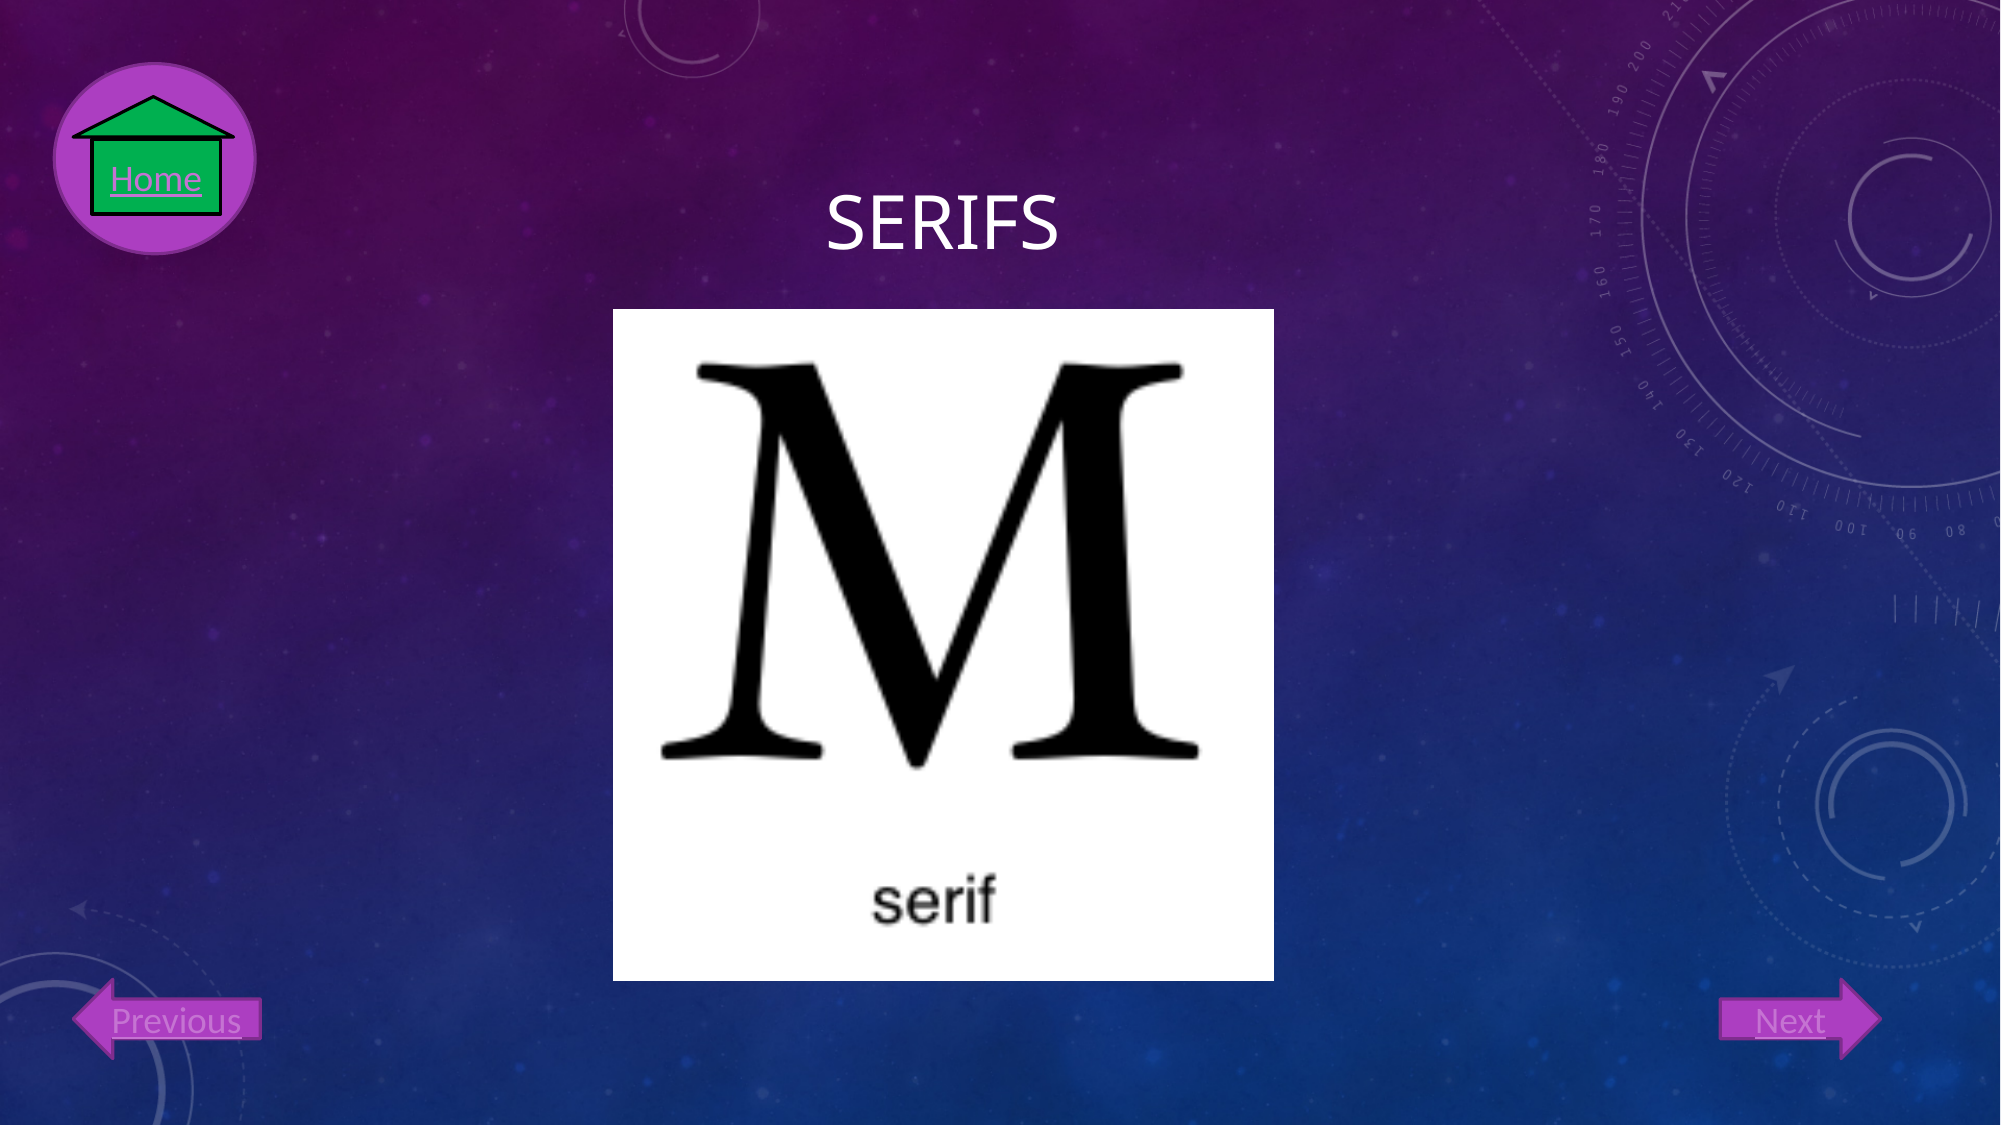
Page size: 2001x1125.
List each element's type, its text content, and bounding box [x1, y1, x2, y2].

text_box Next [1718, 977, 1882, 1061]
picture [0, 0, 2001, 1125]
text_box [52, 62, 257, 256]
text_box Home [90, 139, 222, 216]
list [613, 309, 1275, 981]
text_box Previous [72, 977, 262, 1061]
text_box [71, 95, 236, 139]
title Serifs [112, 99, 1775, 339]
